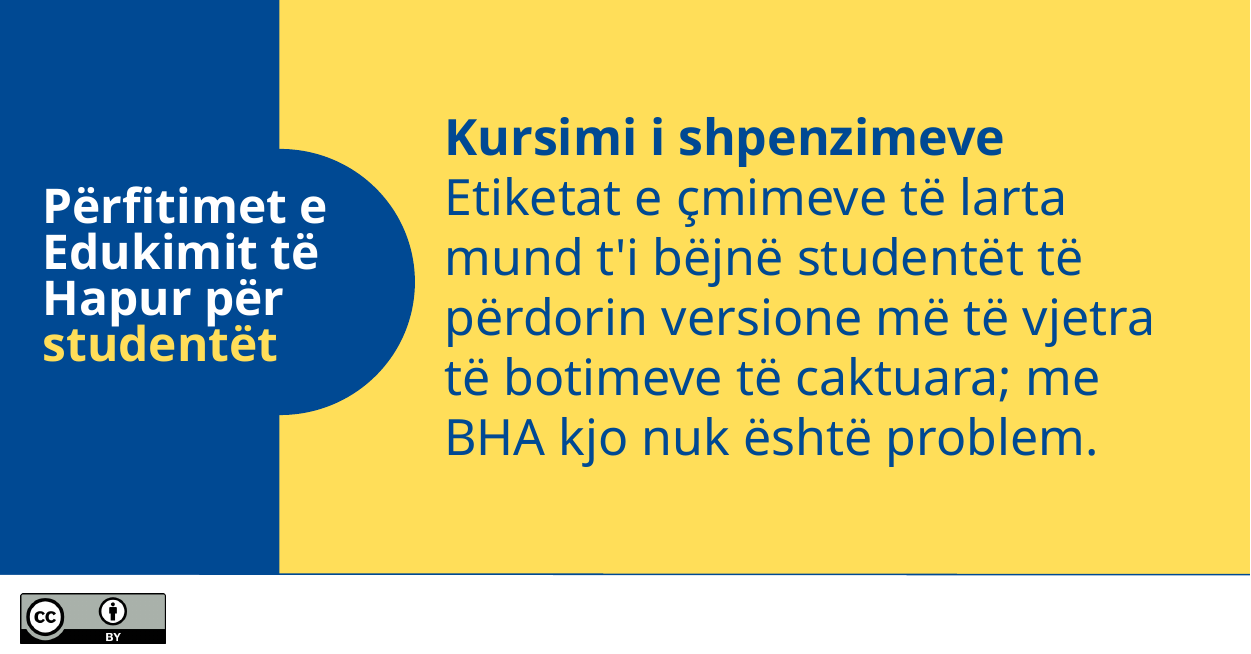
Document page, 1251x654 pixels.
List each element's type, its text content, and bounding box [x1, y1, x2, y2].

text_box [0, 0, 280, 573]
text_box [206, 148, 355, 171]
text_box Përfitimet e Edukimit të Hapur për studentët [27, 171, 368, 386]
text_box Kursimi i shpenzimeve Etiketat e çmimeve të larta mund t'i bëjnë studentët të përdorin versione më të vjetra të botimeve të caktuara; me BHA kjo nuk është problem. [429, 90, 1225, 481]
text_box [0, 582, 1250, 654]
text_box [196, 386, 365, 416]
text_box [368, 181, 415, 383]
picture [20, 592, 166, 645]
